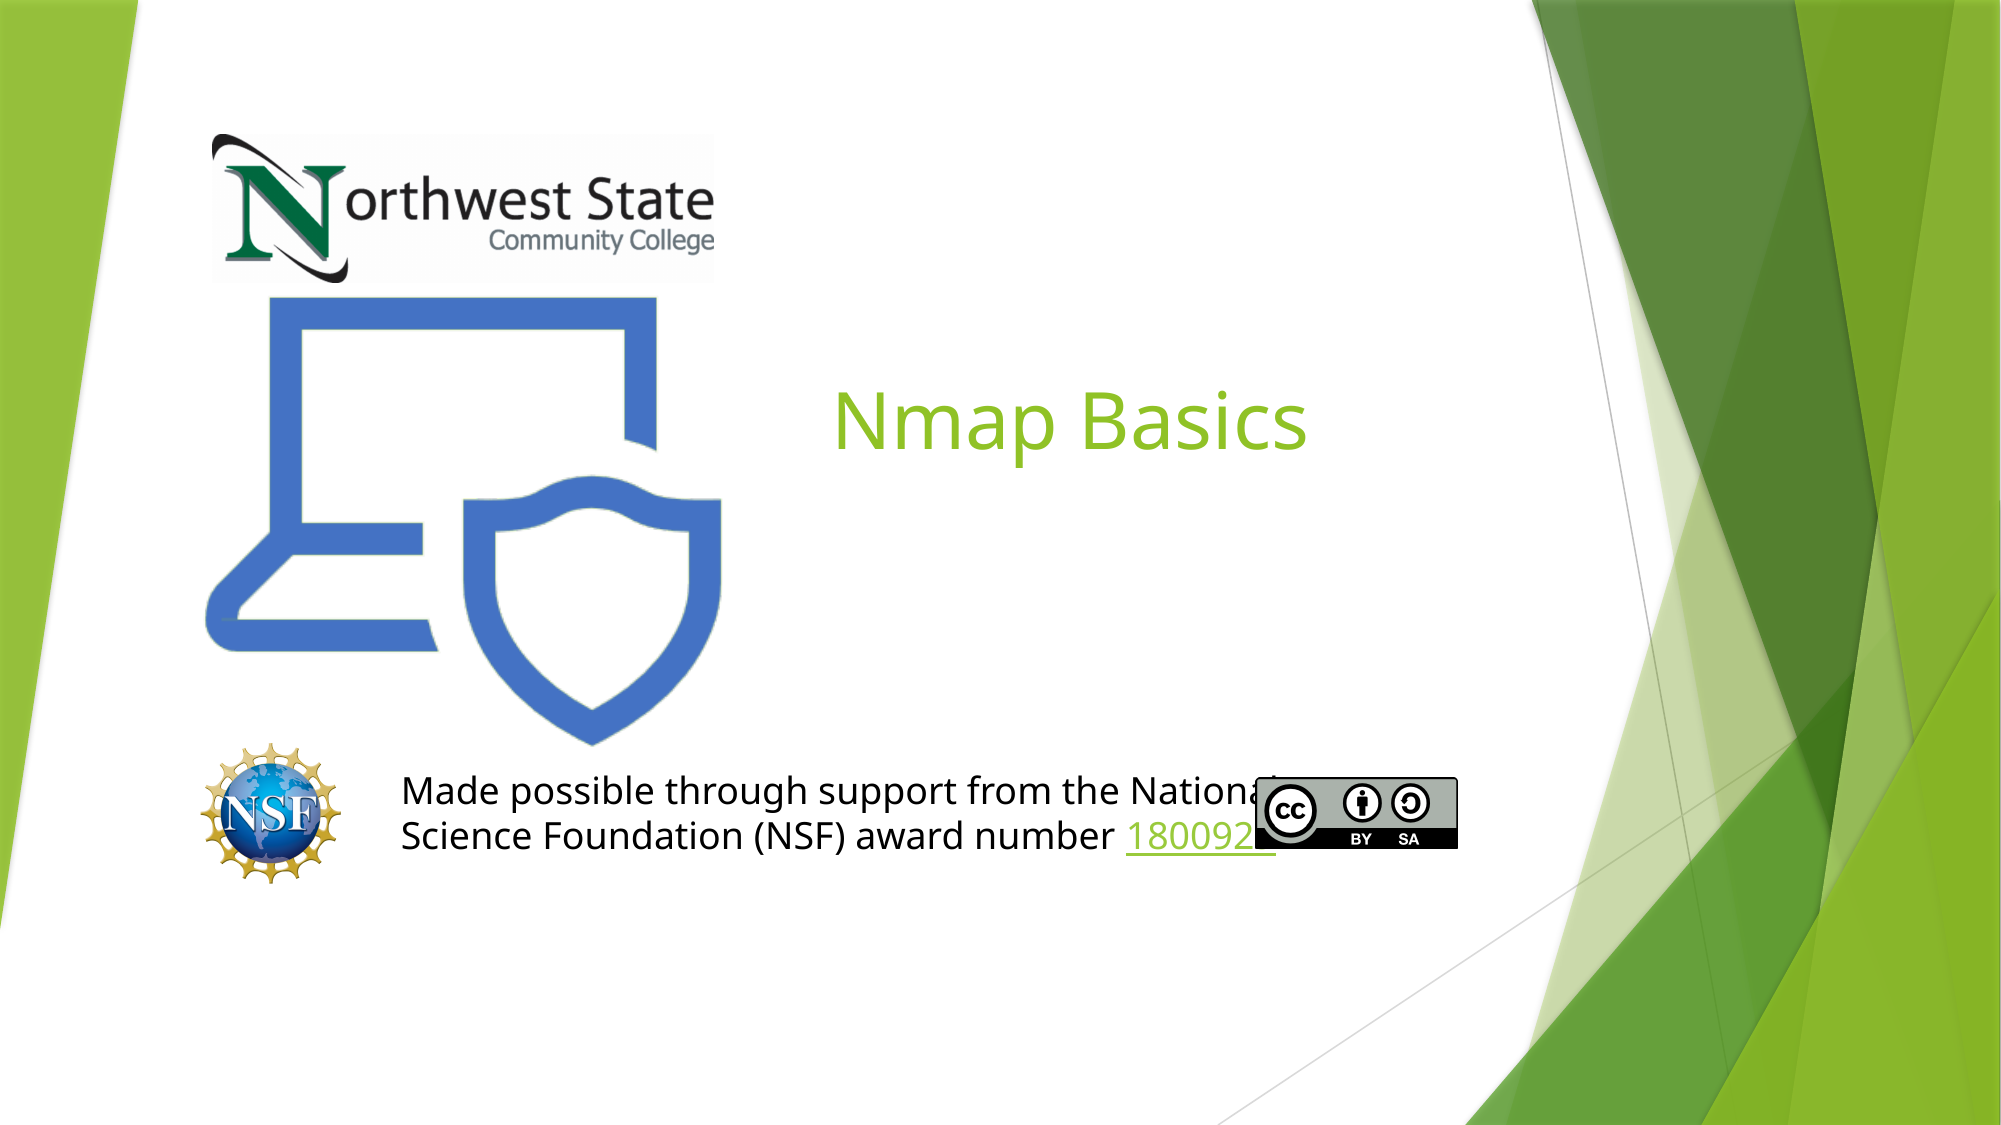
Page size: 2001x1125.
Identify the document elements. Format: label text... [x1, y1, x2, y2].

picture [153, 134, 773, 886]
text_box Made possible through support from the National Science Foundation (NSF) award number 1800929 [386, 759, 1326, 871]
picture [1255, 777, 1458, 849]
title Nmap Basics [816, 207, 1522, 741]
